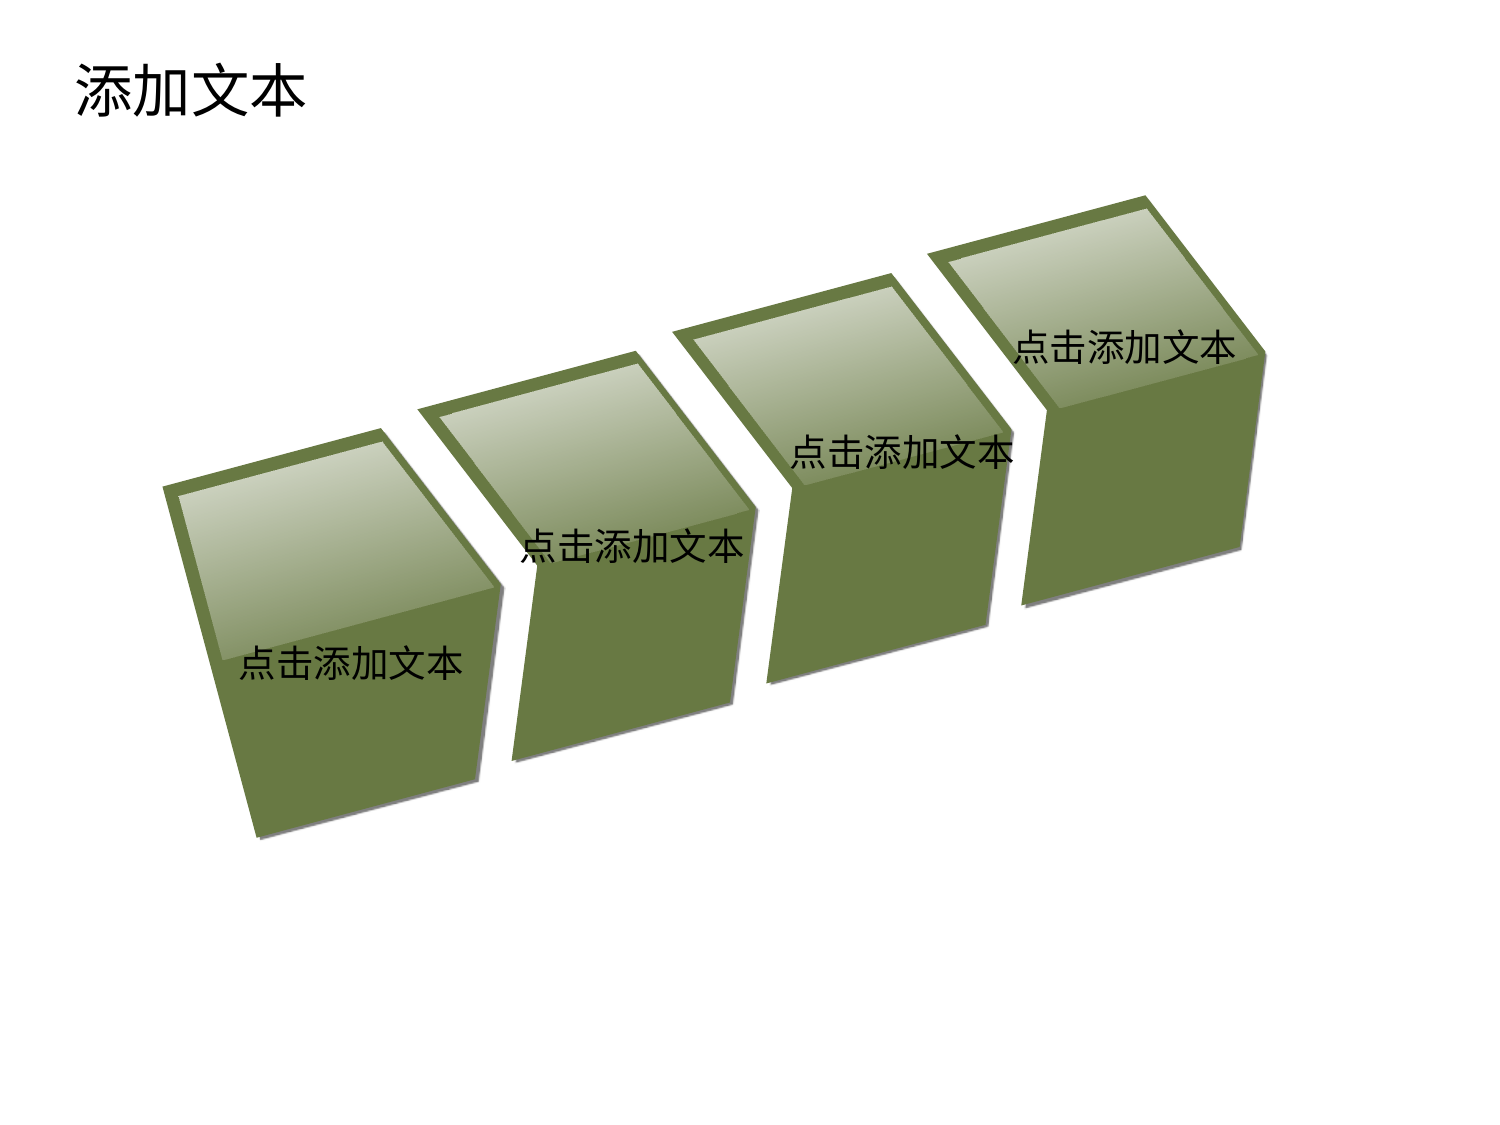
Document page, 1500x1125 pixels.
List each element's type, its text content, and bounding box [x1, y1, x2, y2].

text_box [194, 208, 1271, 806]
text_box 添加文本 [60, 46, 323, 132]
